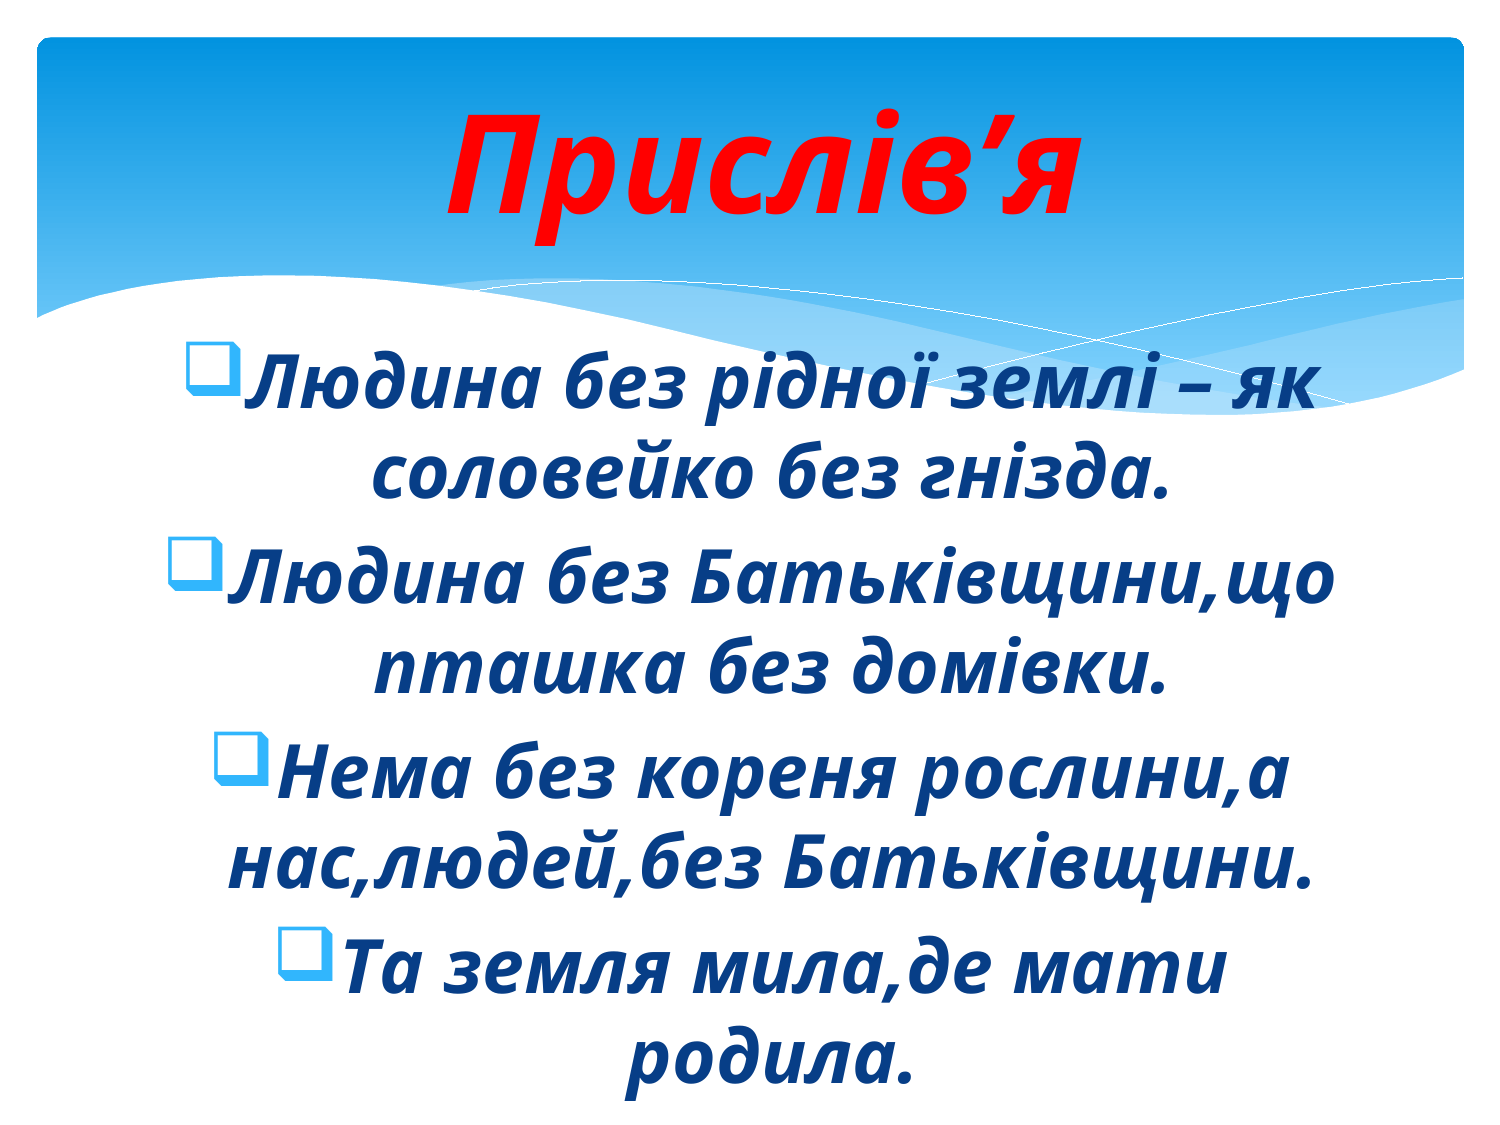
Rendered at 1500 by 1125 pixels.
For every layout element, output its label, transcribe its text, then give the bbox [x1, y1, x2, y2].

list Людина без рідної землі – як соловейко без гнізда. Людина без Батьківщини,що пташка без домівки. Нема без кореня рослини,а нас,людей,без Батьківщини. Та земля мила,де мати родила. [143, 326, 1359, 1094]
title Прислів’я [75, 55, 1425, 261]
